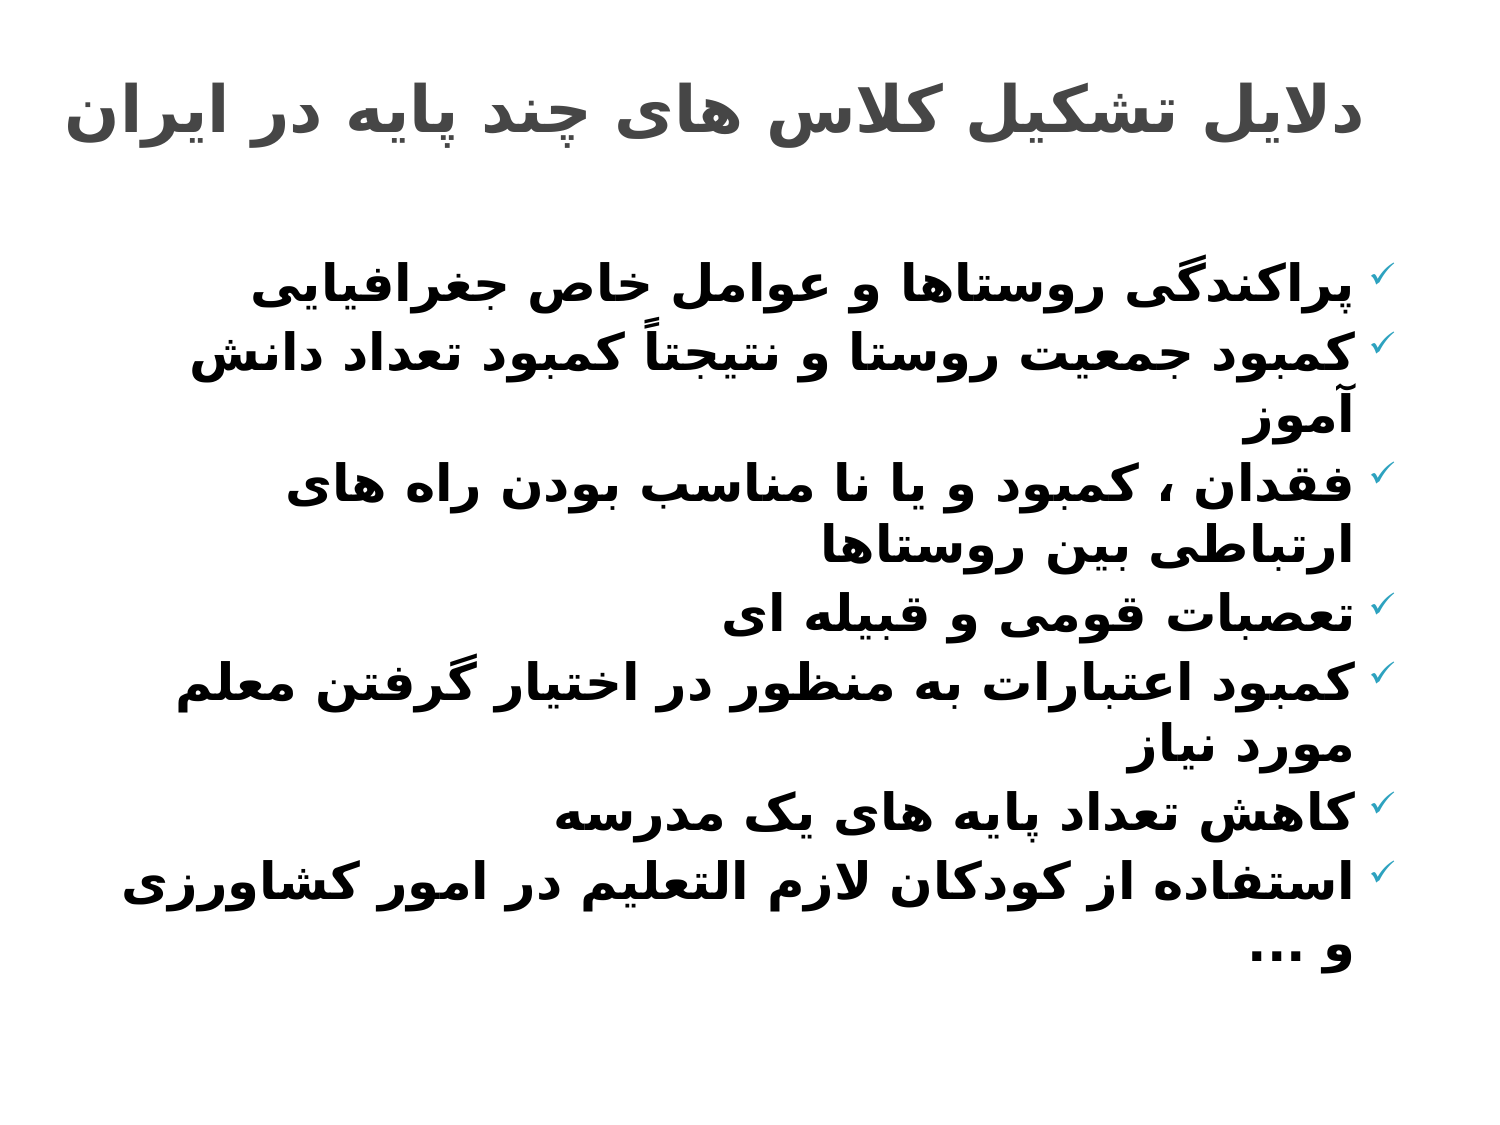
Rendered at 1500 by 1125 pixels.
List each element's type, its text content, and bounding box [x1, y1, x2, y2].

list پراکندگی روستاها و عوامل خاص جغرافیایی کمبود جمعیت روستا و نتیجتاً کمبود تعداد دانش آموز فقدان ، کمبود و یا نا مناسب بودن راه های ارتباطی بین روستاها تعصبات قومی و قبیله ای کمبود اعتبارات به منظور در اختیار گرفتن معلم مورد نیاز کاهش تعداد پایه های یک مدرسه استفاده از کودکان لازم التعلیم در امور کشاورزی و ... [75, 243, 1425, 986]
title دلایل تشکیل کلاس های چند پایه در ایران [50, 37, 1475, 175]
